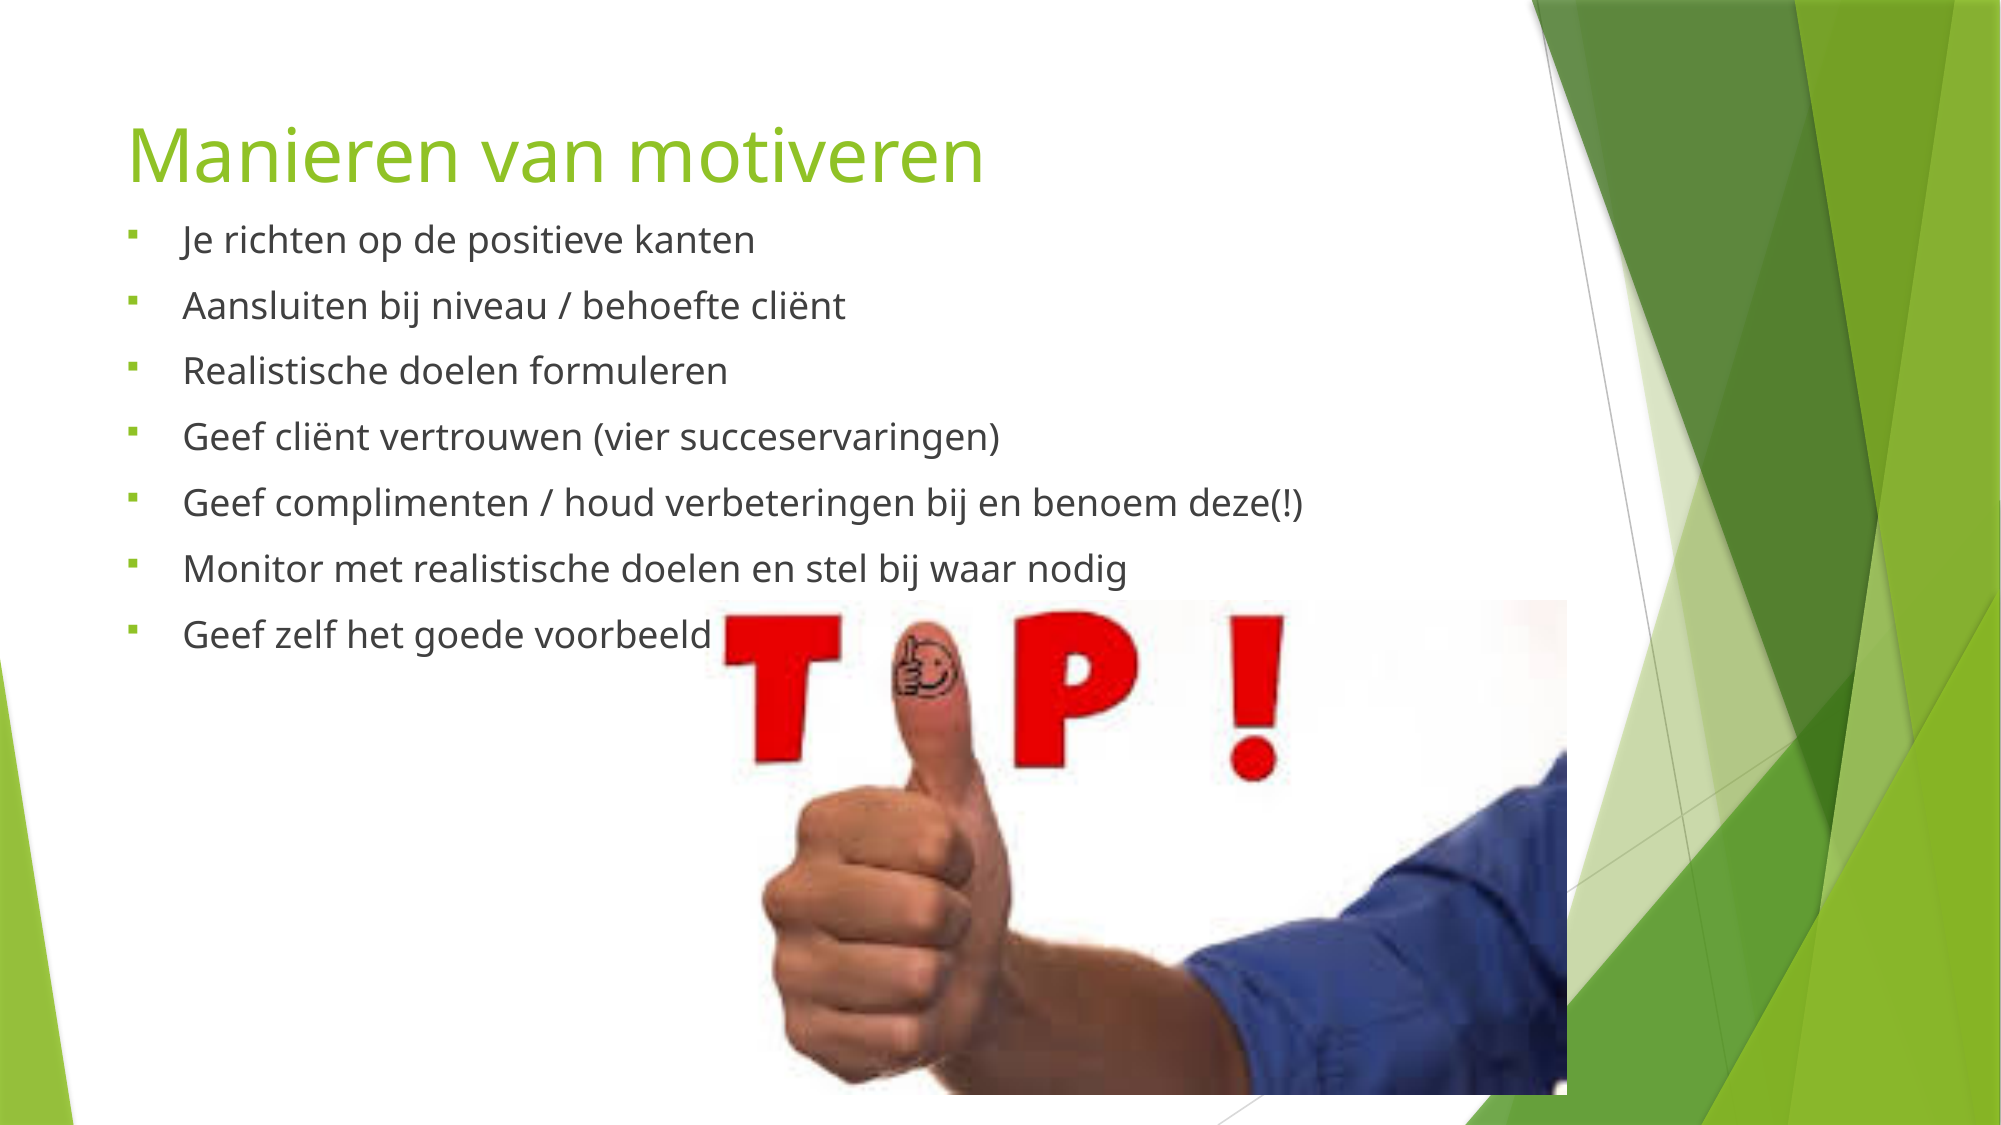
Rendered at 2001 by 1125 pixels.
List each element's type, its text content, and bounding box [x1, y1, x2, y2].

title Manieren van motiveren [111, 99, 1522, 208]
picture [441, 599, 1567, 1096]
list Je richten op de positieve kanten Aansluiten bij niveau / behoefte cliënt Realistische doelen formuleren Geef cliënt vertrouwen (vier succeservaringen) Geef complimenten / houd verbeteringen bij en benoem deze(!) Monitor met realistische doelen en stel bij waar nodig Geef zelf het goede voorbeeld [111, 208, 1522, 845]
